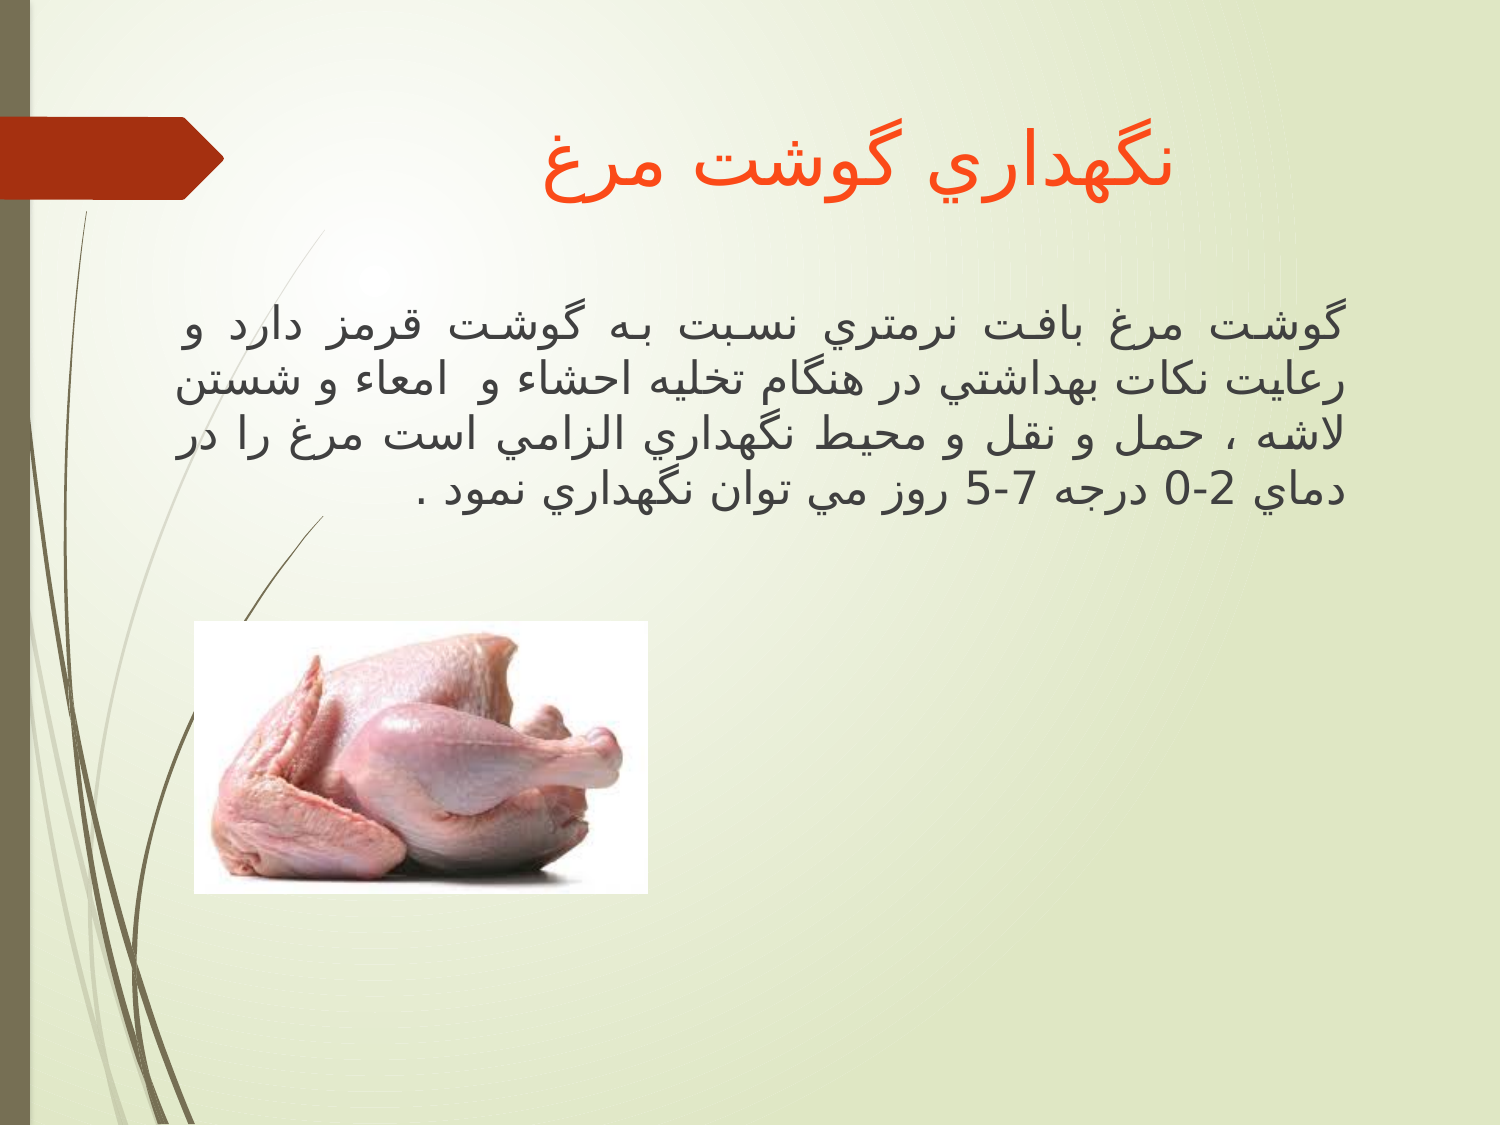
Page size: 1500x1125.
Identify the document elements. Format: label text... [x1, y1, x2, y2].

list گوشت مرغ بافت نرمتري نسبت به گوشت قرمز دارد و رعايت نكات بهداشتي در هنگام تخليه احشاء و امعاء و شستن لاشه ، حمل و نقل و محيط نگهداري الزامي است مرغ را در دماي 2-0 درجه 7-5 روز مي توان نگهداري نمود . [159, 231, 1418, 852]
picture [194, 621, 649, 894]
title نگهداري گوشت مرغ [319, 102, 1400, 231]
